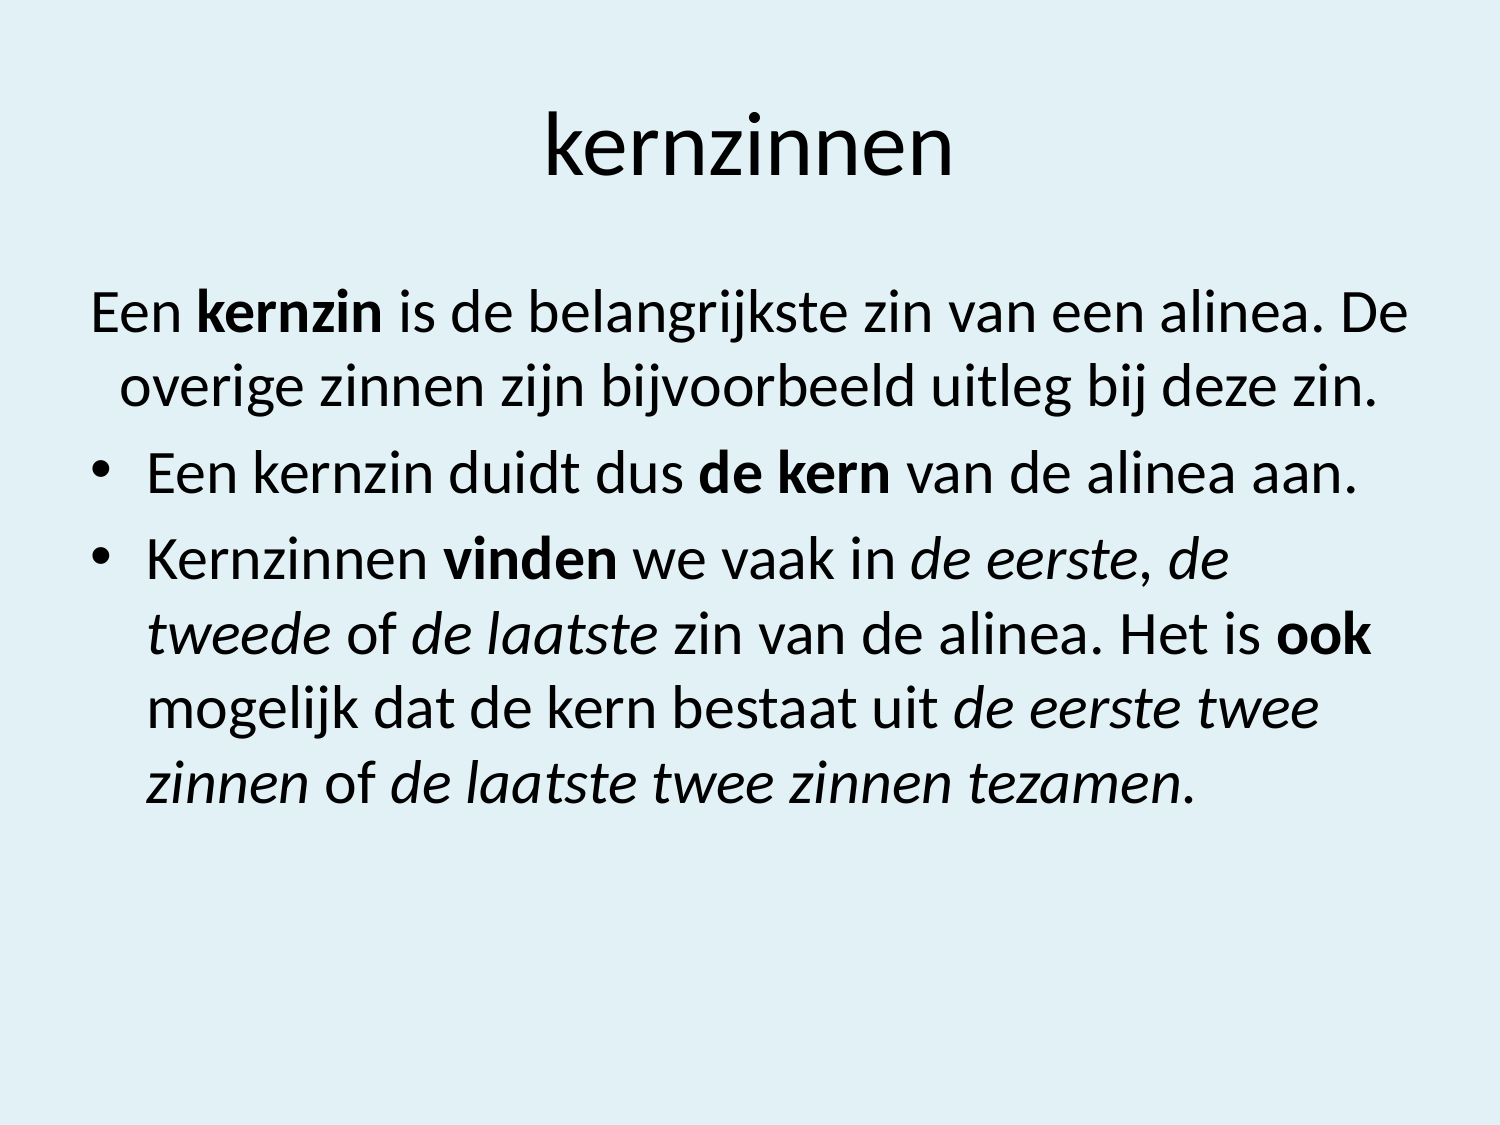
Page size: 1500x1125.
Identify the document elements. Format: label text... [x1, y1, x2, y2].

title kernzinnen [75, 45, 1425, 233]
list Een kernzin is de belangrijkste zin van een alinea. De overige zinnen zijn bijvoorbeeld uitleg bij deze zin. Een kernzin duidt dus de kern van de alinea aan. Kernzinnen vinden we vaak in de eerste, de tweede of de laatste zin van de alinea. Het is ook mogelijk dat de kern bestaat uit de eerste twee zinnen of de laatste twee zinnen tezamen. [75, 262, 1425, 1005]
